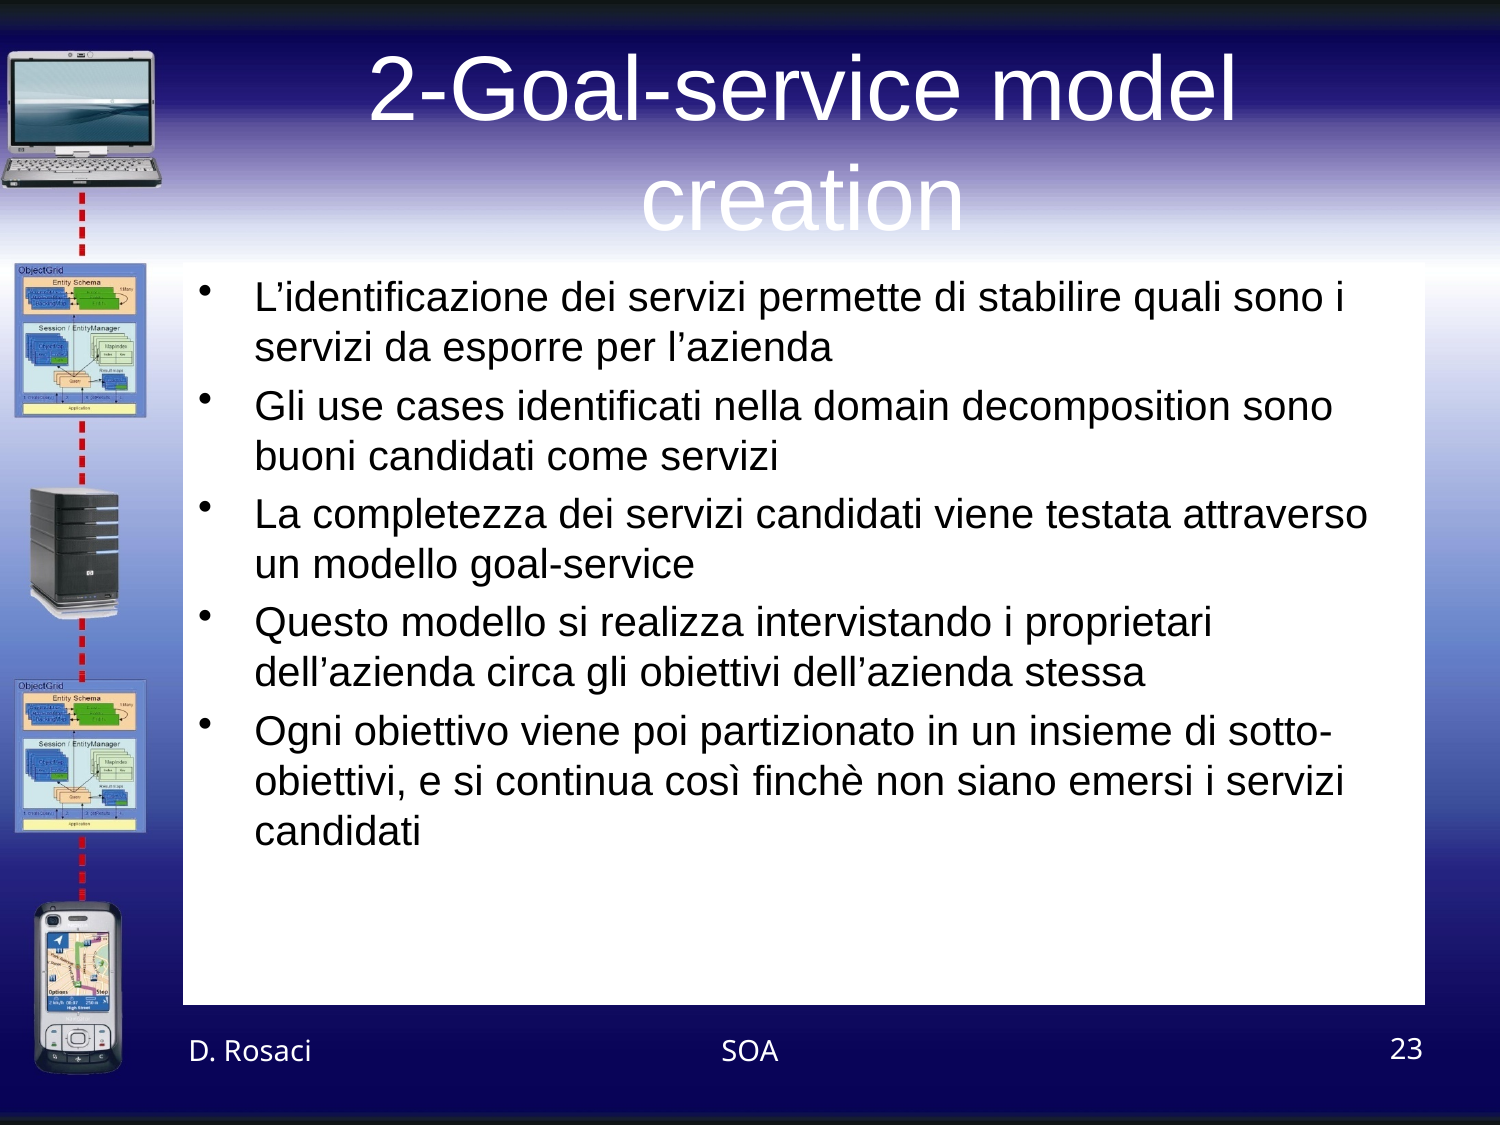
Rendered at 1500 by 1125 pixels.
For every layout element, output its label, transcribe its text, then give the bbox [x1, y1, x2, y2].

slide_number D. Rosaci [74, 1024, 426, 1103]
picture [0, 0, 1500, 1125]
list L’identificazione dei servizi permette di stabilire quali sono i servizi da esporre per l’azienda Gli use cases identificati nella domain decomposition sono buoni candidati come servizi La completezza dei servizi candidati viene testata attraverso un modello goal-service Questo modello si realizza intervistando i proprietari dell’azienda circa gli obiettivi dell’azienda stessa Ogni obiettivo viene poi partizionato in un insieme di sotto-obiettivi, e si continua così finchè non siano emersi i servizi candidati [182, 262, 1426, 1006]
title 2-Goal-service model creation [182, 44, 1426, 233]
footer SOA [512, 1024, 988, 1103]
